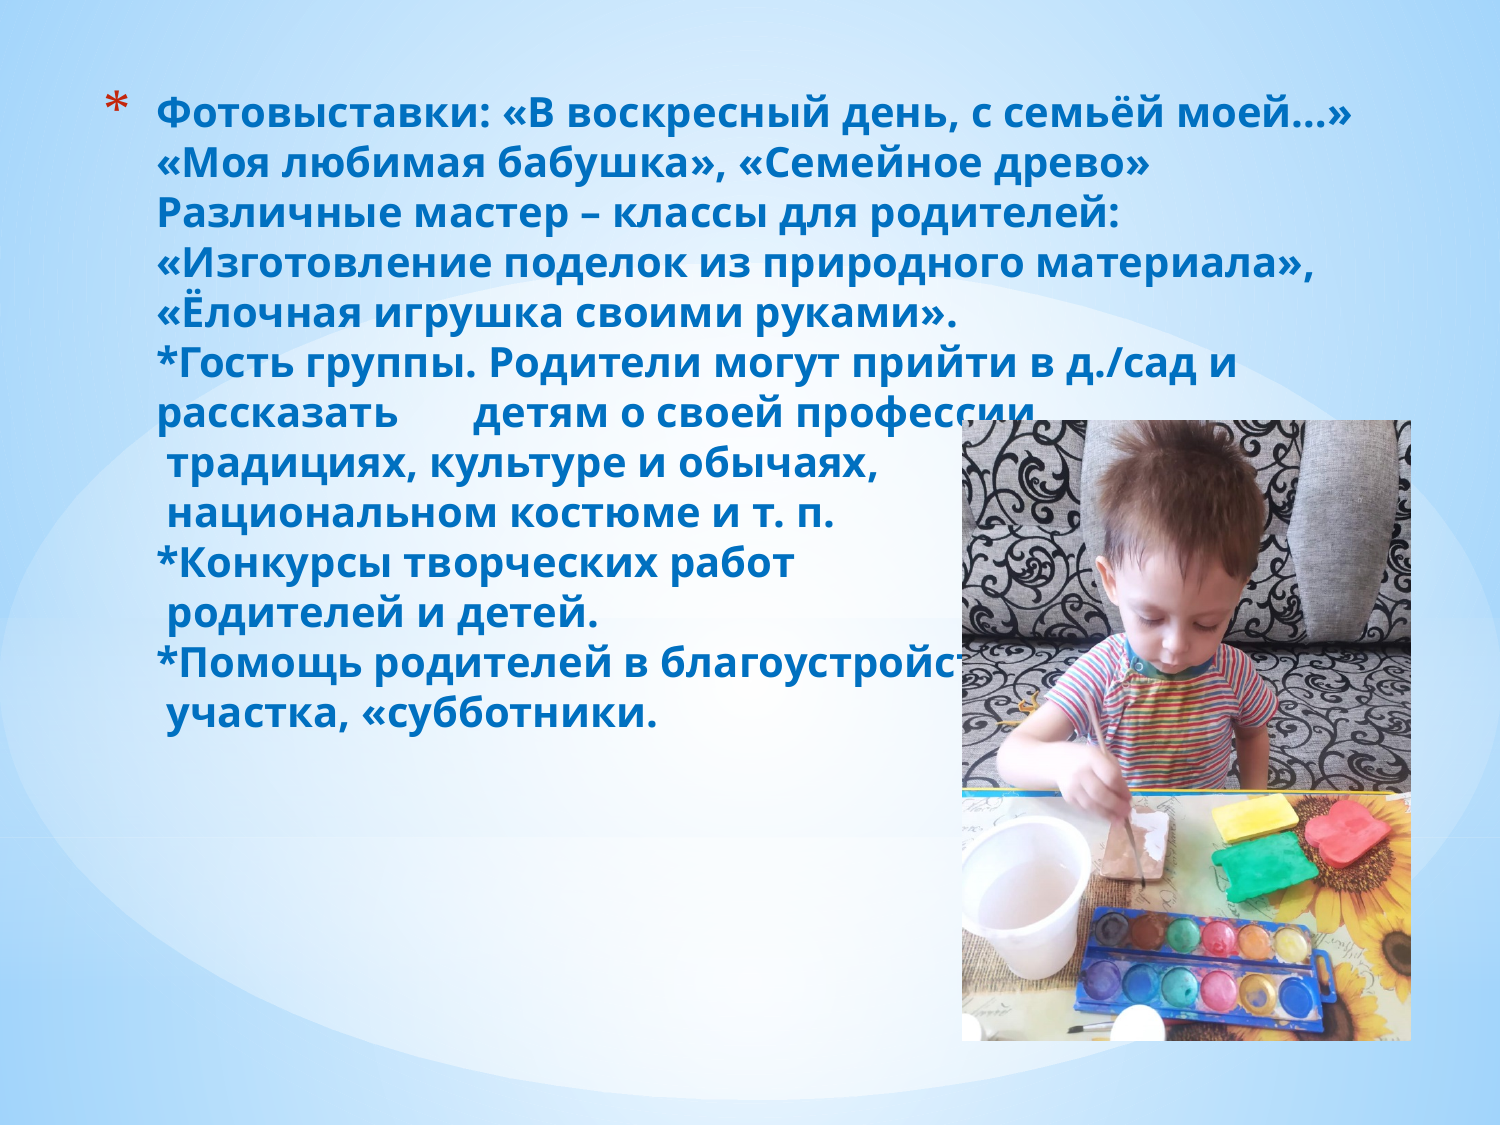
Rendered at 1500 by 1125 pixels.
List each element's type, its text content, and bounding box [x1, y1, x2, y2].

title Фотовыставки: «В воскресный день, с семьёй моей…» «Моя любимая бабушка», «Семейное древо» Различные мастер – классы для родителей: «Изготовление поделок из природного материала», «Ёлочная игрушка своими руками». *Гость группы. Родители могут прийти в д./сад и рассказать детям о своей профессии, традициях, культуре и обычаях, национальном костюме и т. п. *Конкурсы творческих работ родителей и детей. *Помощь родителей в благоустройстве участка, «субботники. [88, 78, 1424, 1047]
picture [962, 420, 1411, 1041]
